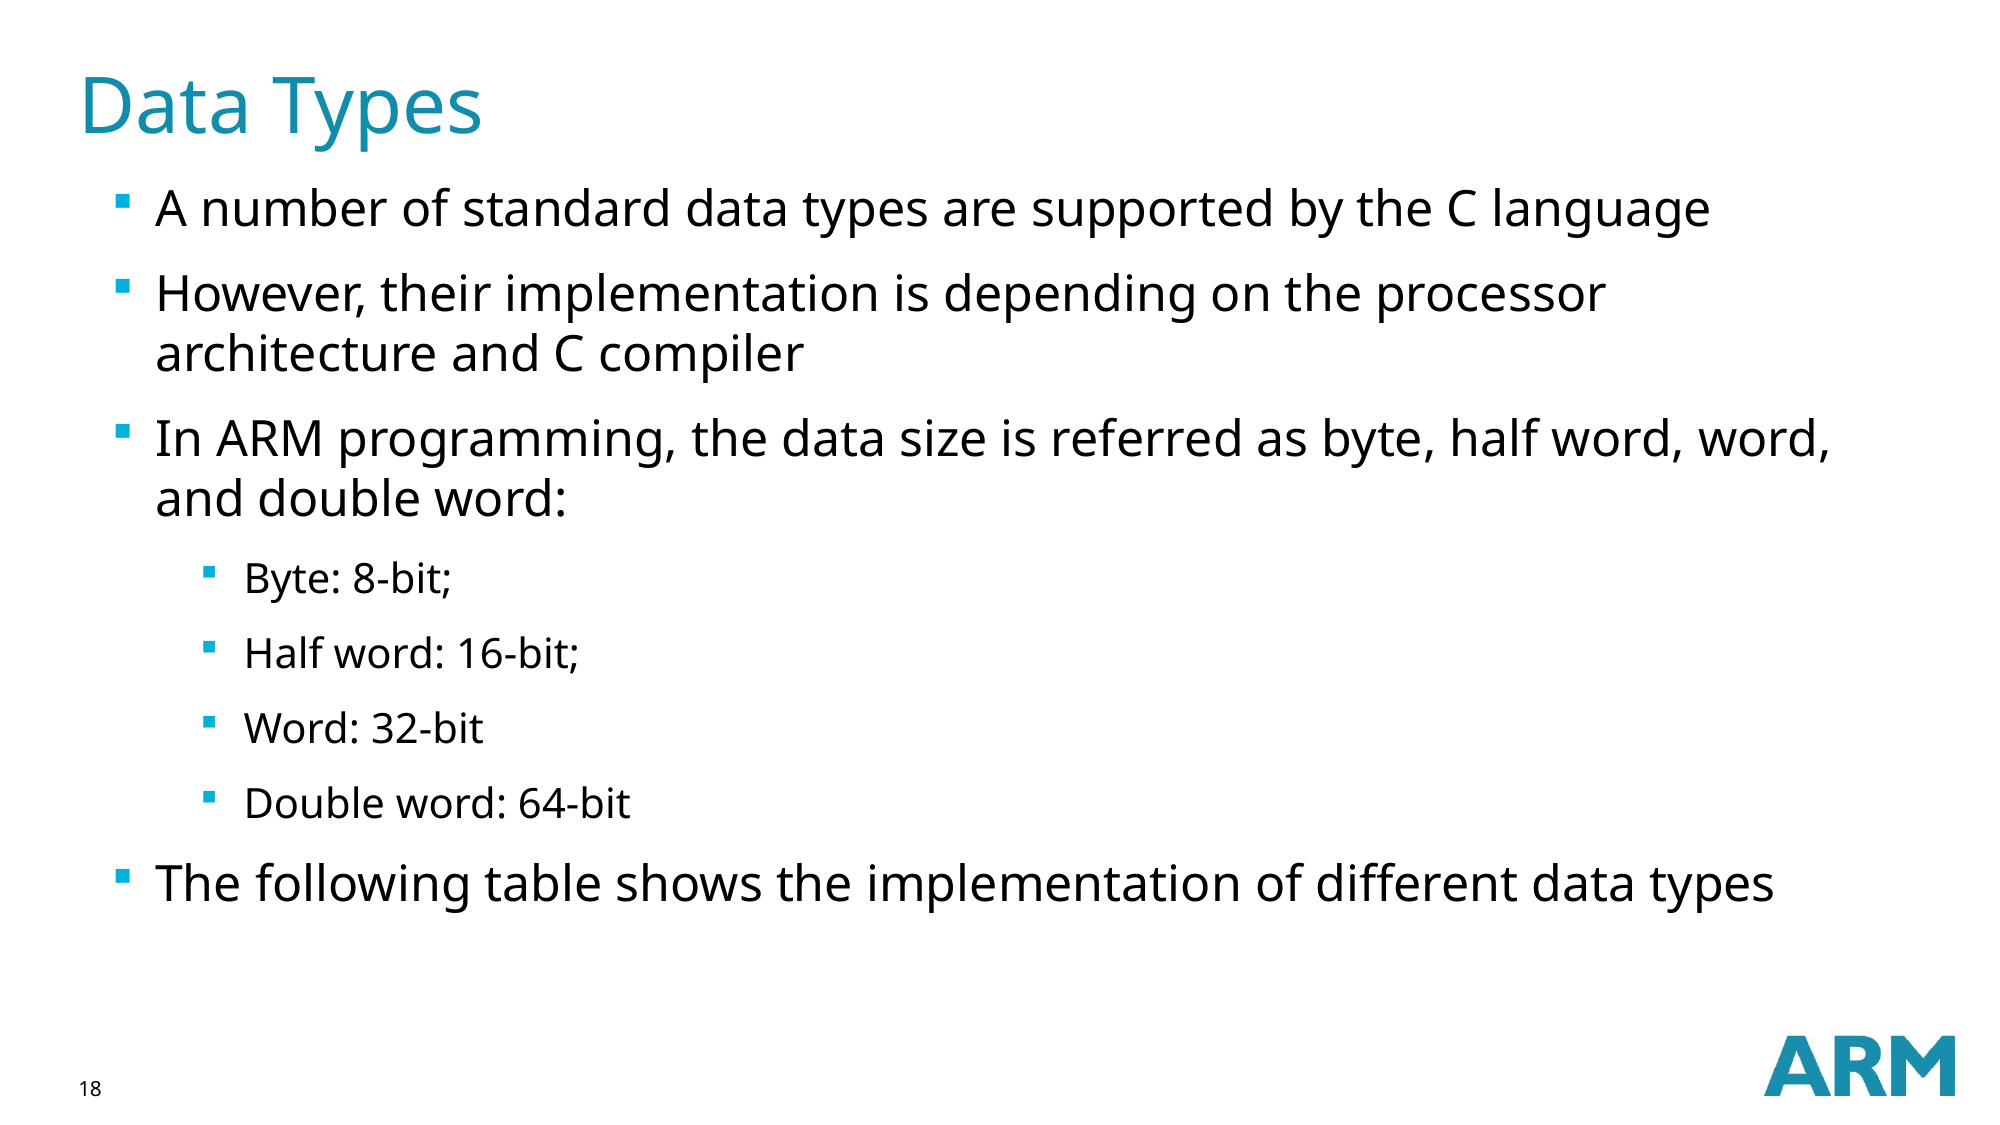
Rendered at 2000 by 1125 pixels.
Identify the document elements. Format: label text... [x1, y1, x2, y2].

list A number of standard data types are supported by the C language However, their implementation is depending on the processor architecture and C compiler In ARM programming, the data size is referred as byte, half word, word, and double word: Byte: 8-bit; Half word: 16-bit; Word: 32-bit Double word: 64-bit The following table shows the implementation of different data types [111, 176, 1851, 945]
title Data Types [78, 55, 1910, 150]
picture [1763, 1035, 1955, 1096]
